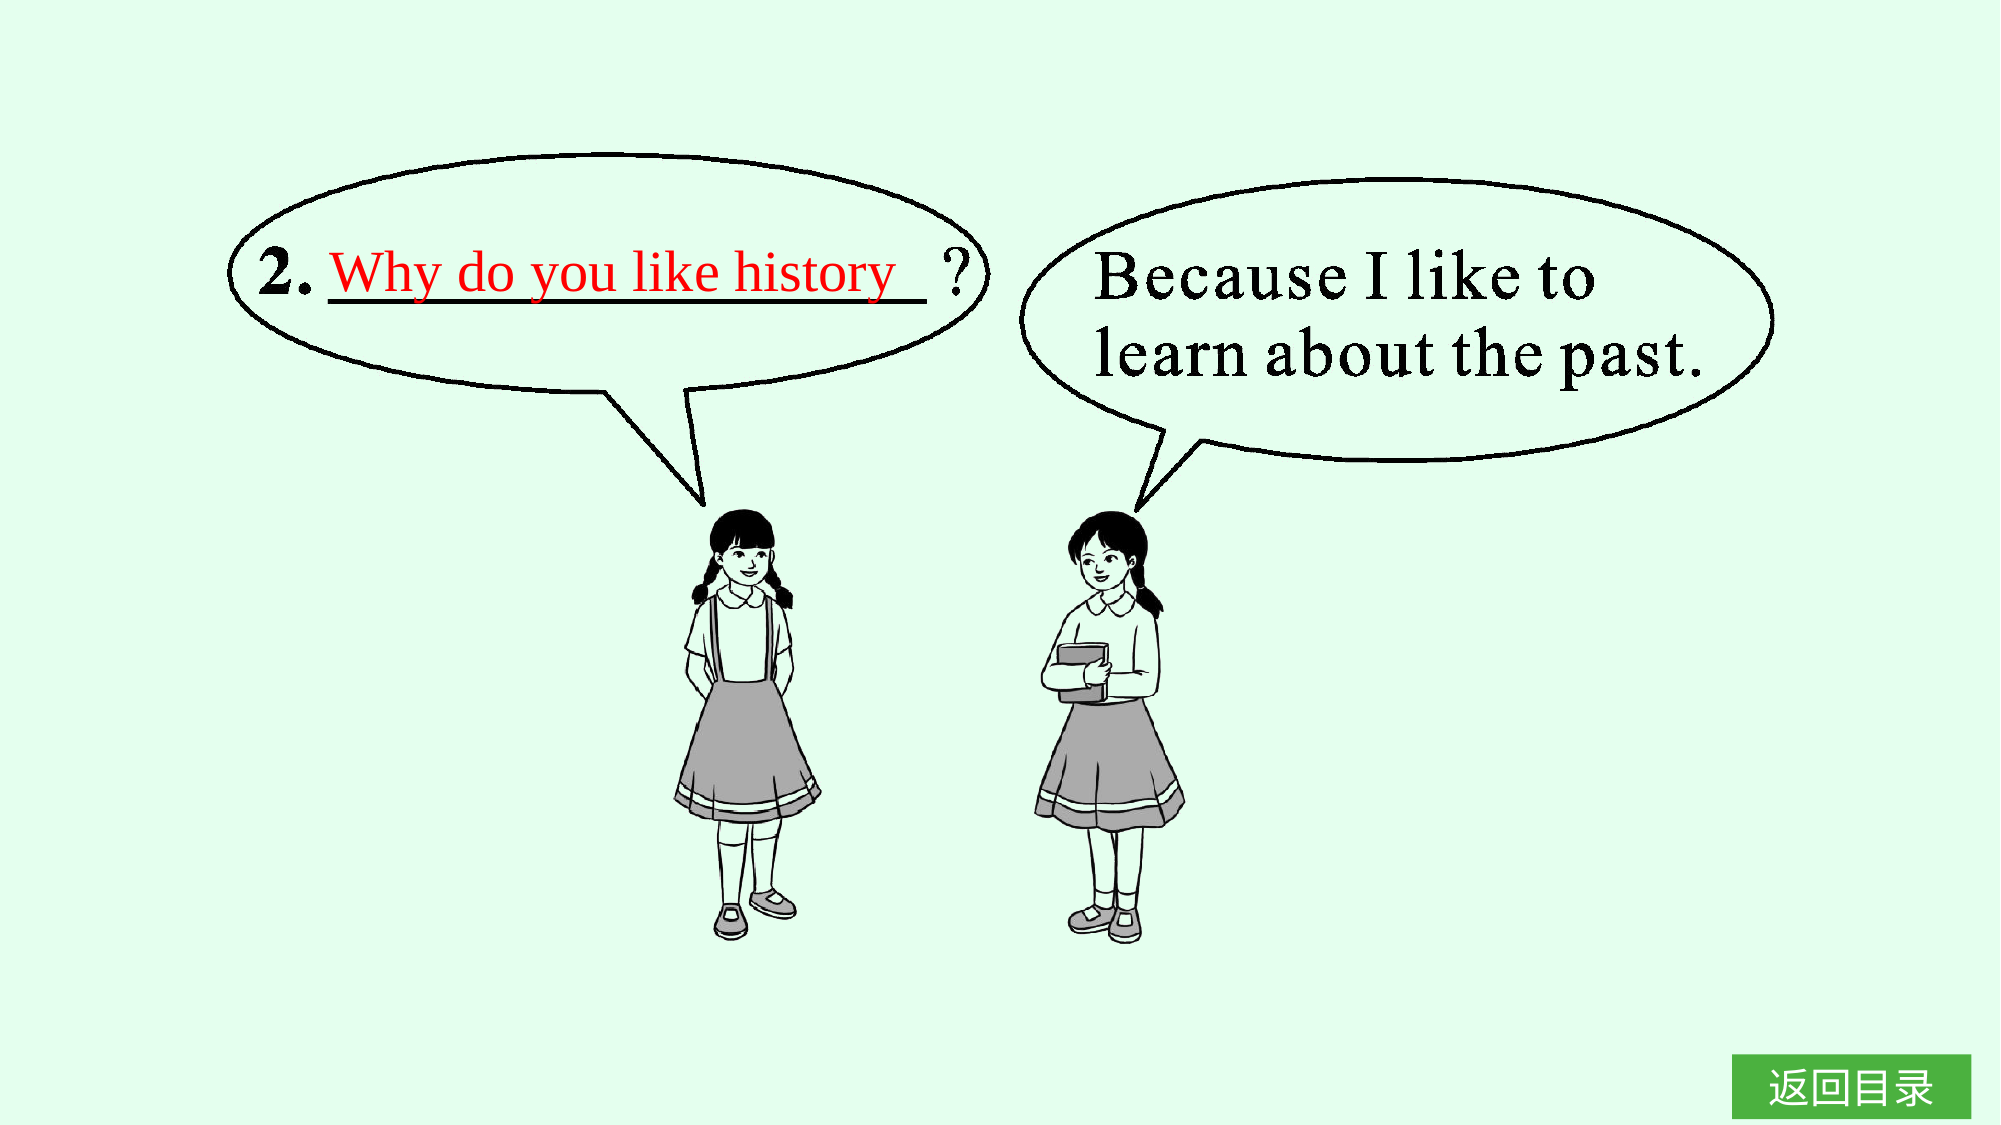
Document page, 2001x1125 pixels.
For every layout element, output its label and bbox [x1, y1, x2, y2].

picture [225, 150, 1775, 946]
